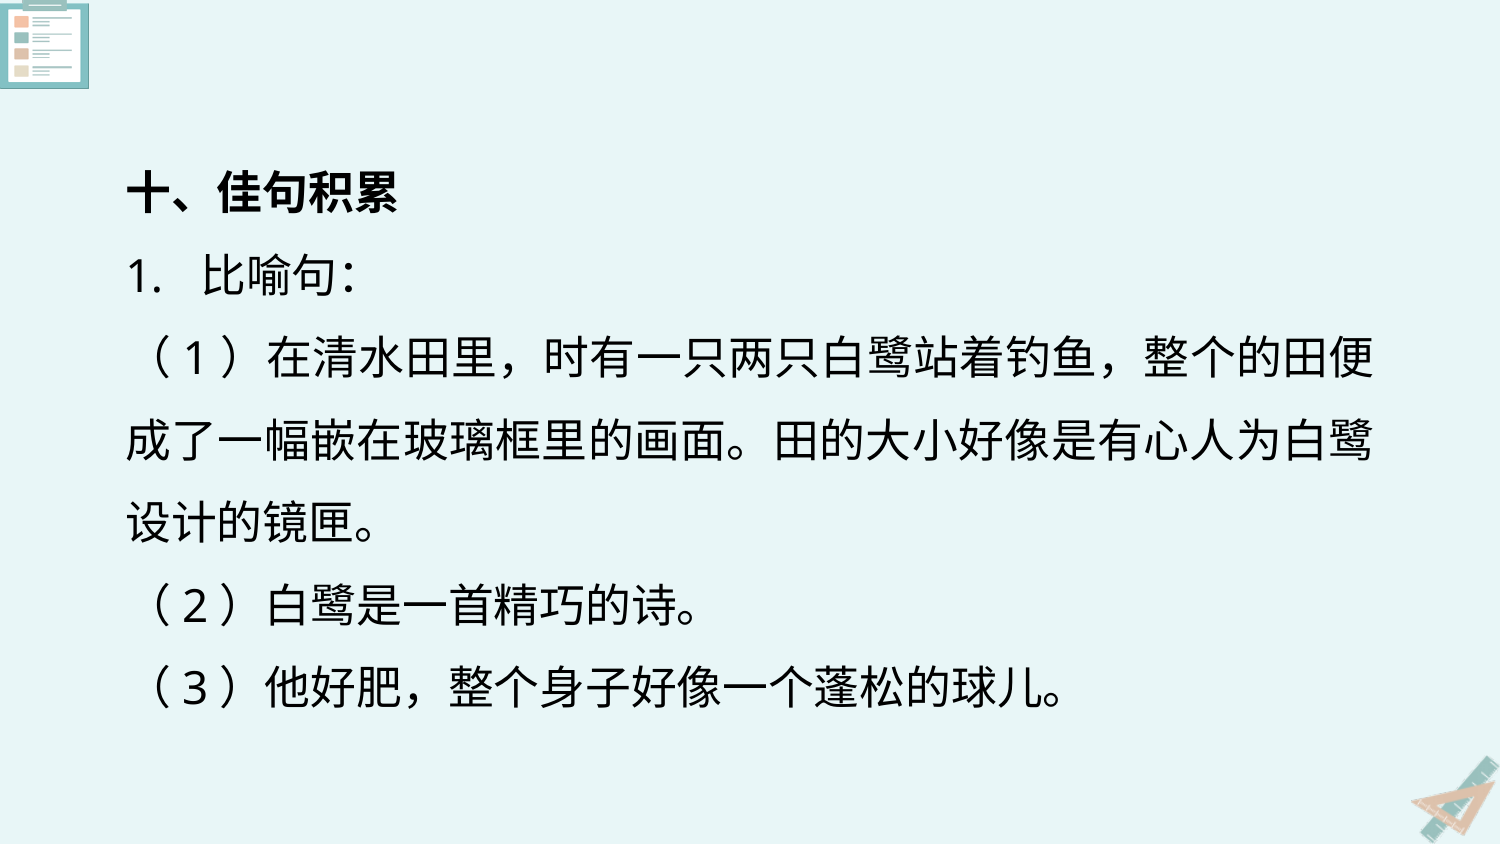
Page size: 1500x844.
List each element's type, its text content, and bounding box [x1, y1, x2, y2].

picture [1411, 755, 1500, 844]
text_box 十、佳句积累 比喻句： （1）在清水田里，时有一只两只白鹭站着钓鱼，整个的田便成了一幅嵌在玻璃框里的画面。田的大小好像是有心人为白鹭设计的镜匣。 （2）白鹭是一首精巧的诗。 （3）他好肥，整个身子好像一个蓬松的球儿。 [110, 129, 1390, 721]
picture [0, 0, 89, 89]
